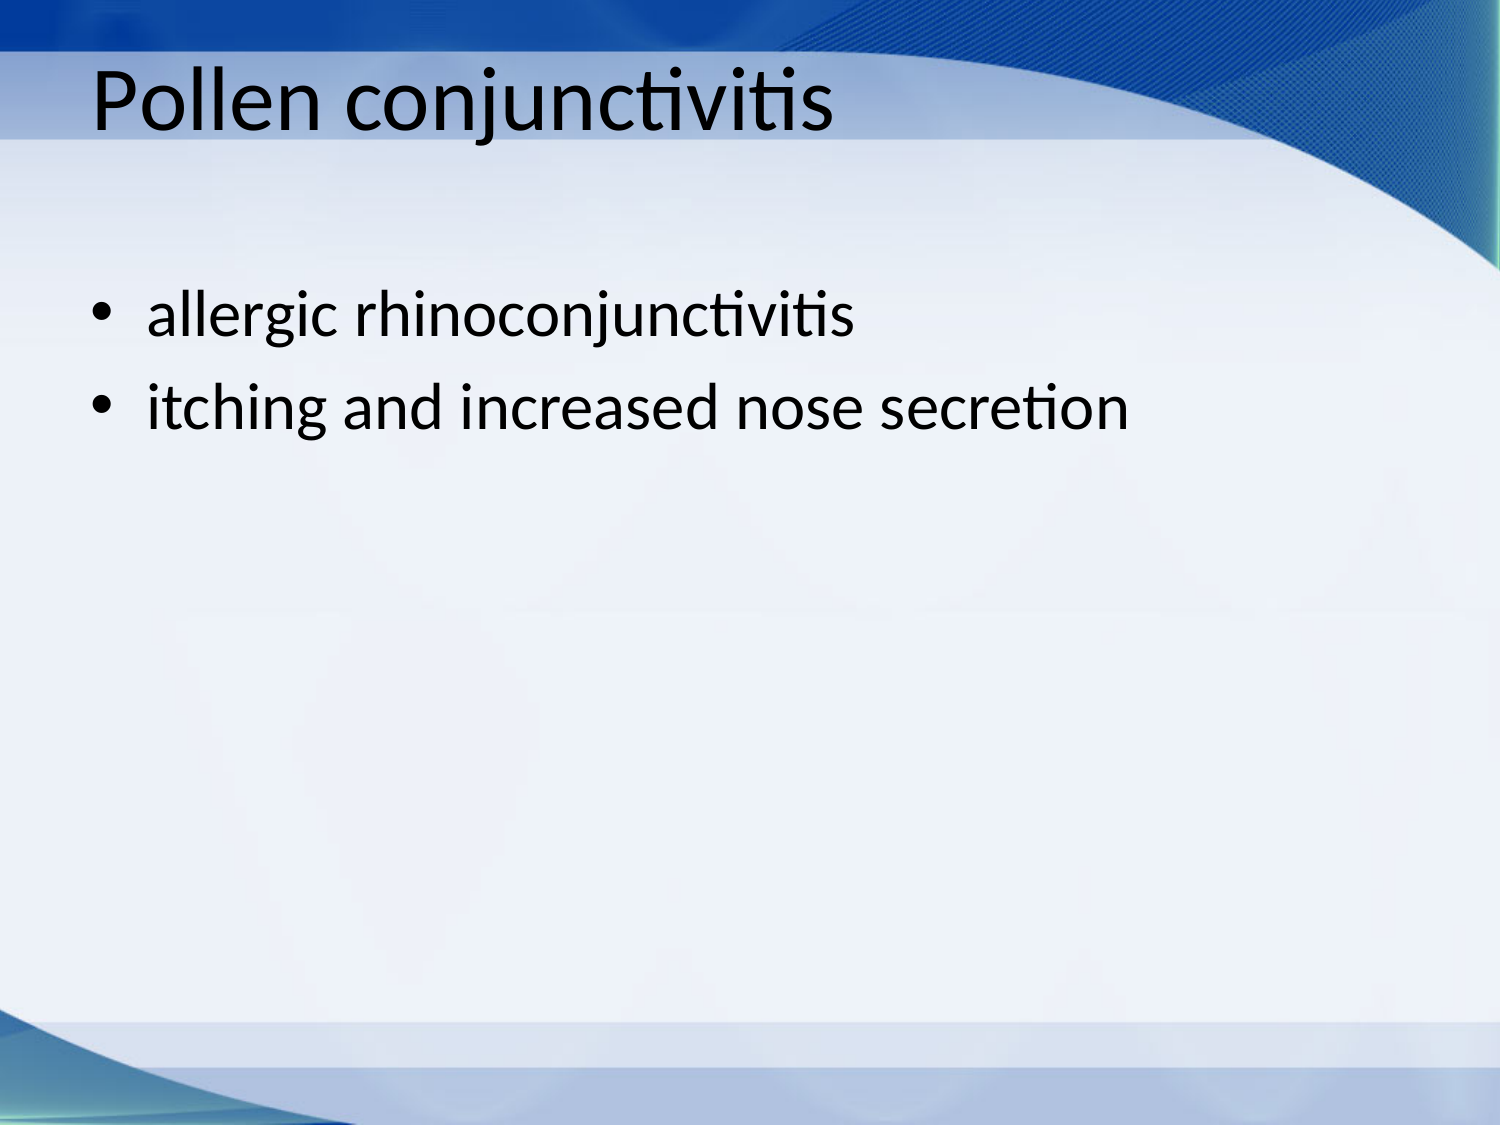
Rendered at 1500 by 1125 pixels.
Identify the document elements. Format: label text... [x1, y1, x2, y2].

picture [0, 0, 1500, 1125]
title Pollen conjunctivitis [76, 0, 1427, 188]
list allergic rhinoconjunctivitis itching and increased nose secretion [75, 262, 1425, 1005]
